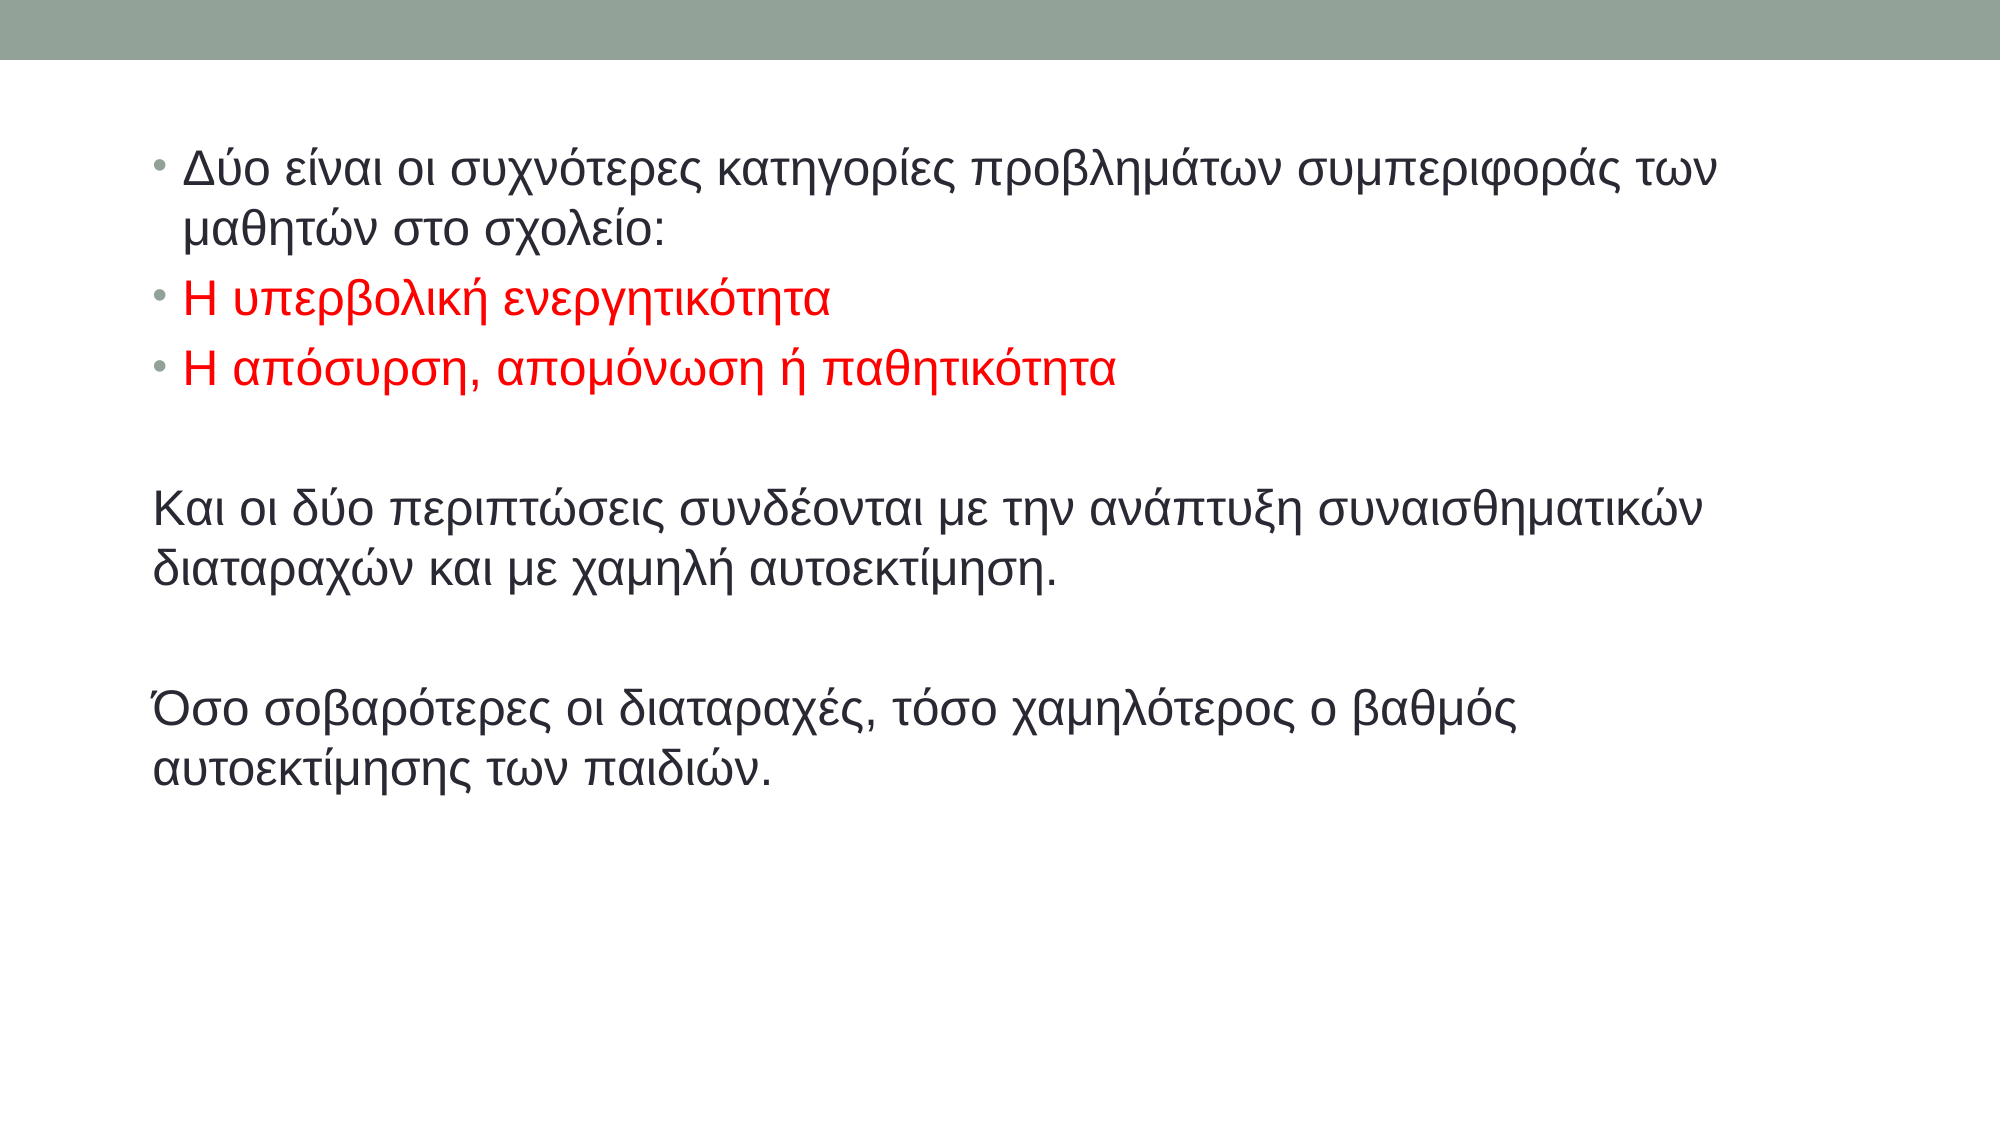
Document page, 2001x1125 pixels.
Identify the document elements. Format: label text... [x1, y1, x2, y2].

list Δύο είναι οι συχνότερες κατηγορίες προβλημάτων συμπεριφοράς των μαθητών στο σχολείο: Η υπερβολική ενεργητικότητα Η απόσυρση, απομόνωση ή παθητικότητα Και οι δύο περιπτώσεις συνδέονται με την ανάπτυξη συναισθηματικών διαταραχών και με χαμηλή αυτοεκτίμηση. Όσο σοβαρότερες οι διαταραχές, τόσο χαμηλότερος ο βαθμός αυτοεκτίμησης των παιδιών. [137, 127, 1863, 1014]
